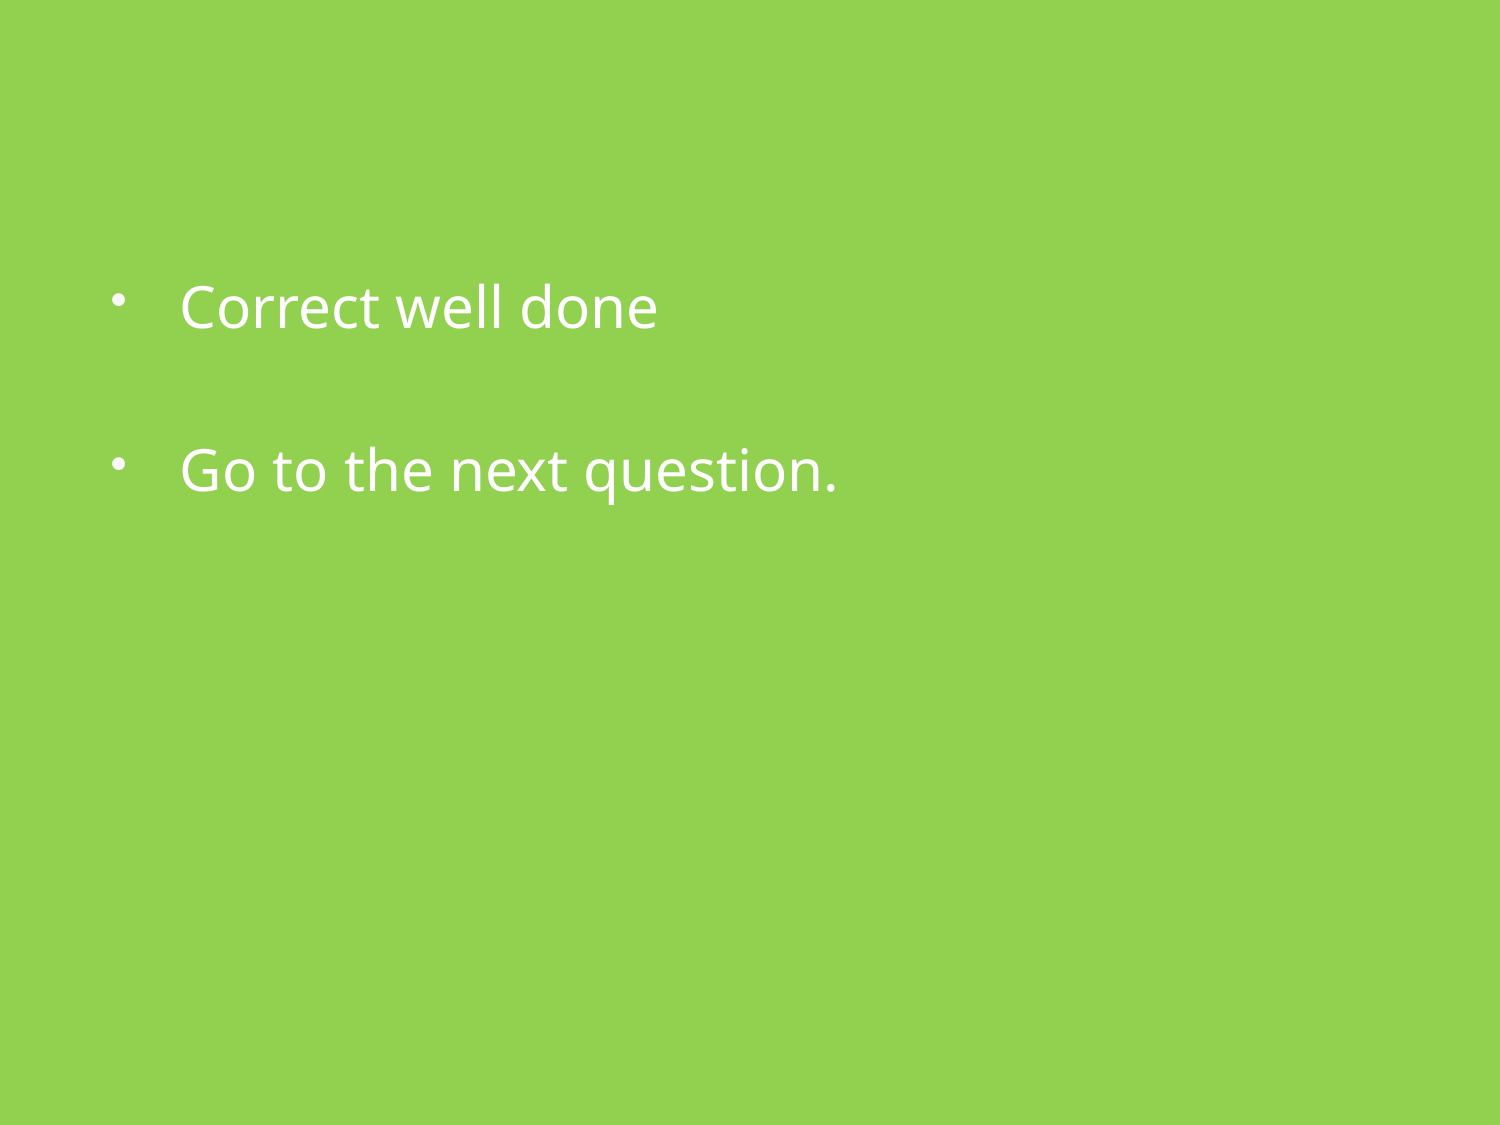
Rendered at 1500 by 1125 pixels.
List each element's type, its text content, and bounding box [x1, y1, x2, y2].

list Correct well done Go to the next question. [75, 262, 1425, 1035]
